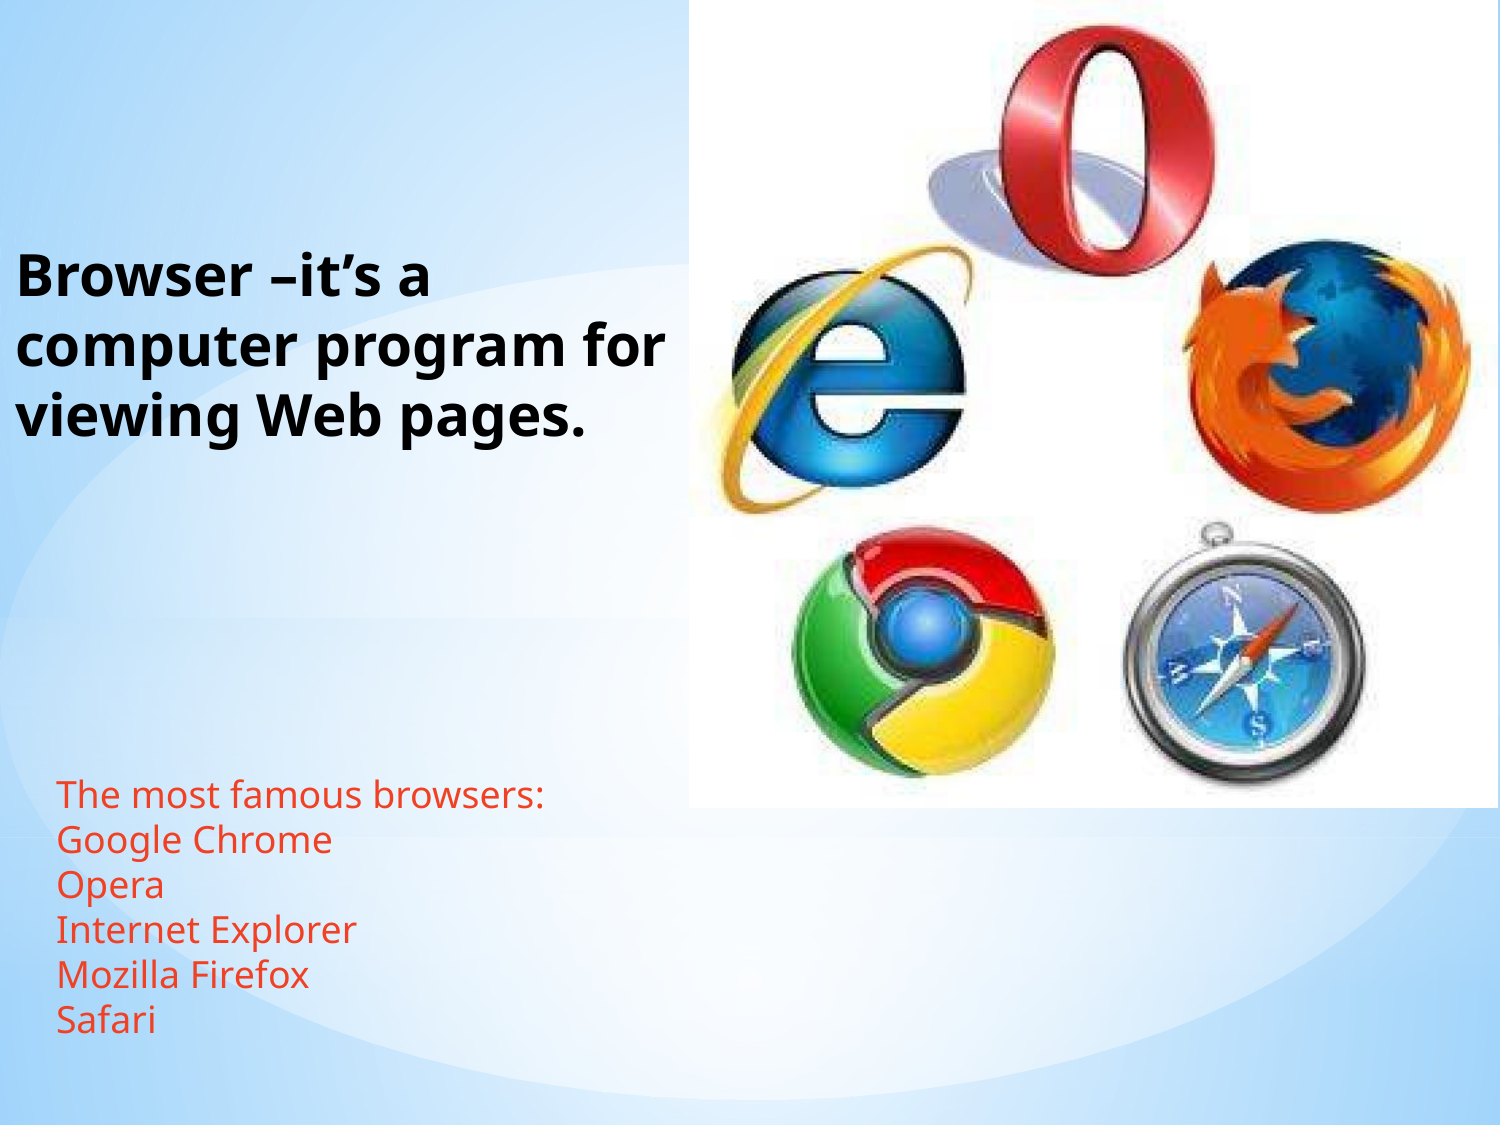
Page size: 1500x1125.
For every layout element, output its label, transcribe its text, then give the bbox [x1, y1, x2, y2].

title Browser –it’s a computer program for viewing Web pages. [0, 0, 684, 456]
picture [689, 0, 1498, 809]
text_box The most famous browsers: Google Chrome Opera Internet Explorer Mozilla Firefox Safari [41, 763, 809, 1048]
